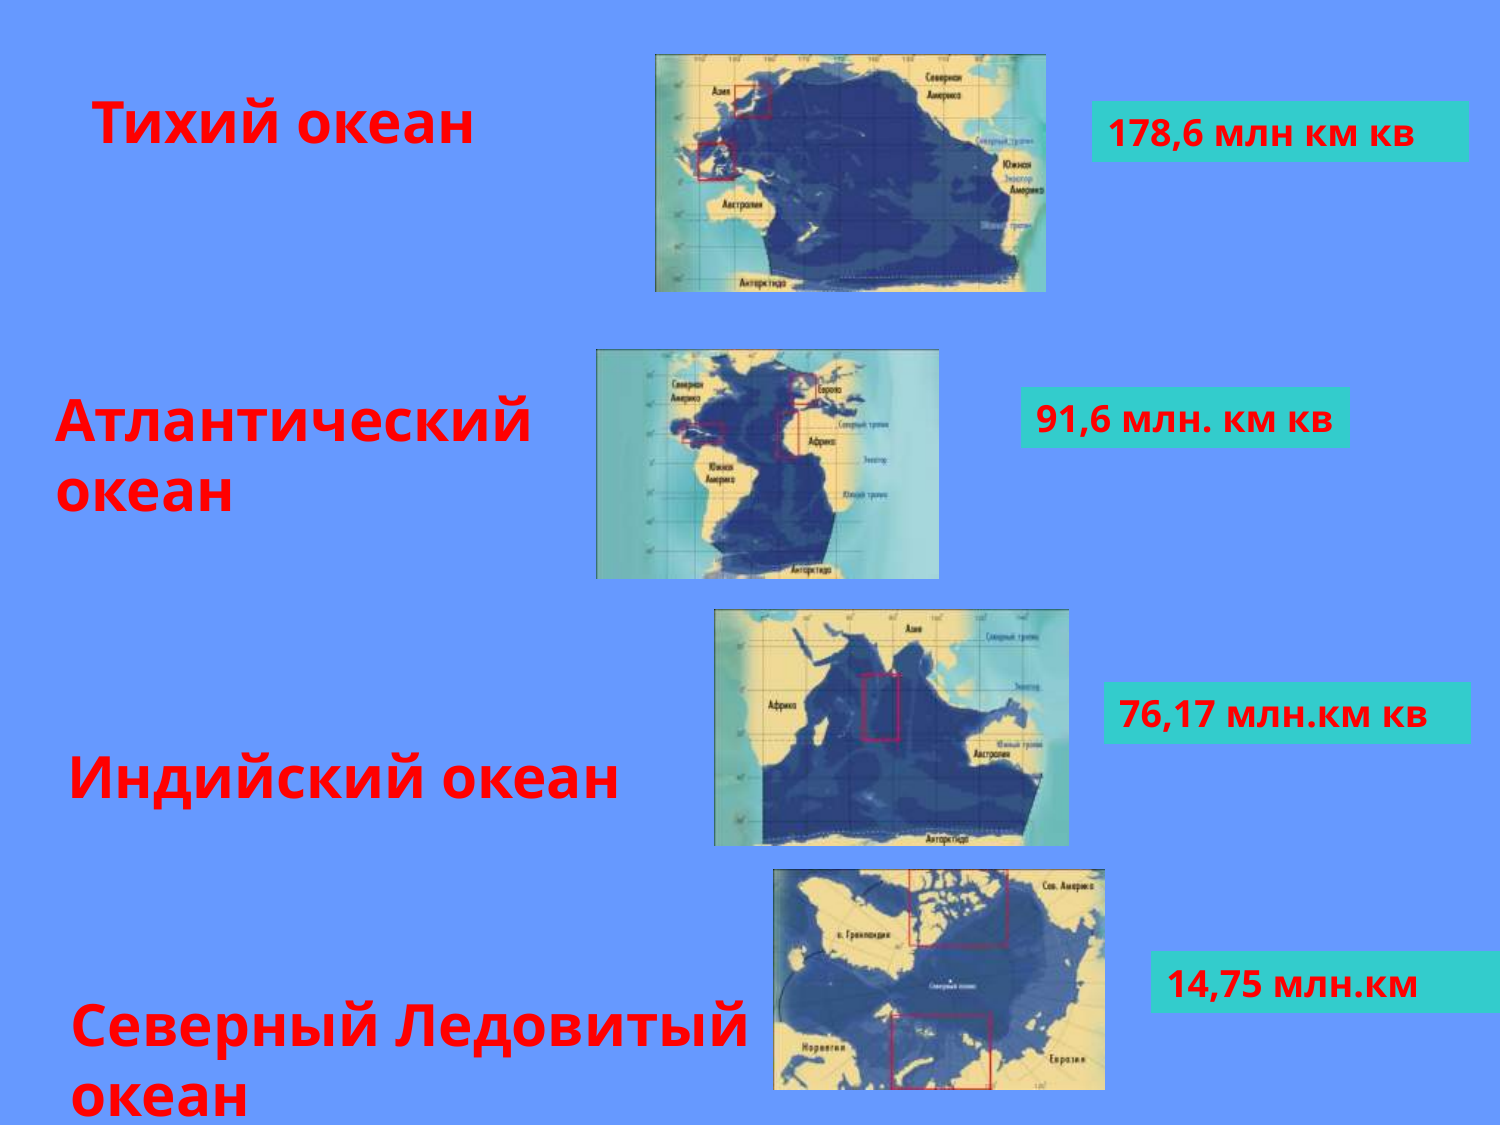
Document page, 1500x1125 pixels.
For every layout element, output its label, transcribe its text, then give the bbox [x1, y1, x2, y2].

text_box Индийский океан [52, 733, 636, 818]
text_box Северный Ледовитый океан [55, 981, 766, 1125]
text_box Тихий океан [76, 78, 561, 163]
text_box 76,17 млн.км кв [1104, 683, 1471, 743]
picture [773, 869, 1105, 1091]
picture [714, 609, 1070, 846]
text_box 178,6 млн км кв [1092, 101, 1468, 162]
text_box 14,75 млн.км [1151, 952, 1500, 1012]
picture [655, 54, 1046, 292]
picture [596, 349, 940, 579]
text_box 91,6 млн. км кв [1021, 387, 1349, 448]
text_box Атлантический океан [41, 376, 591, 531]
